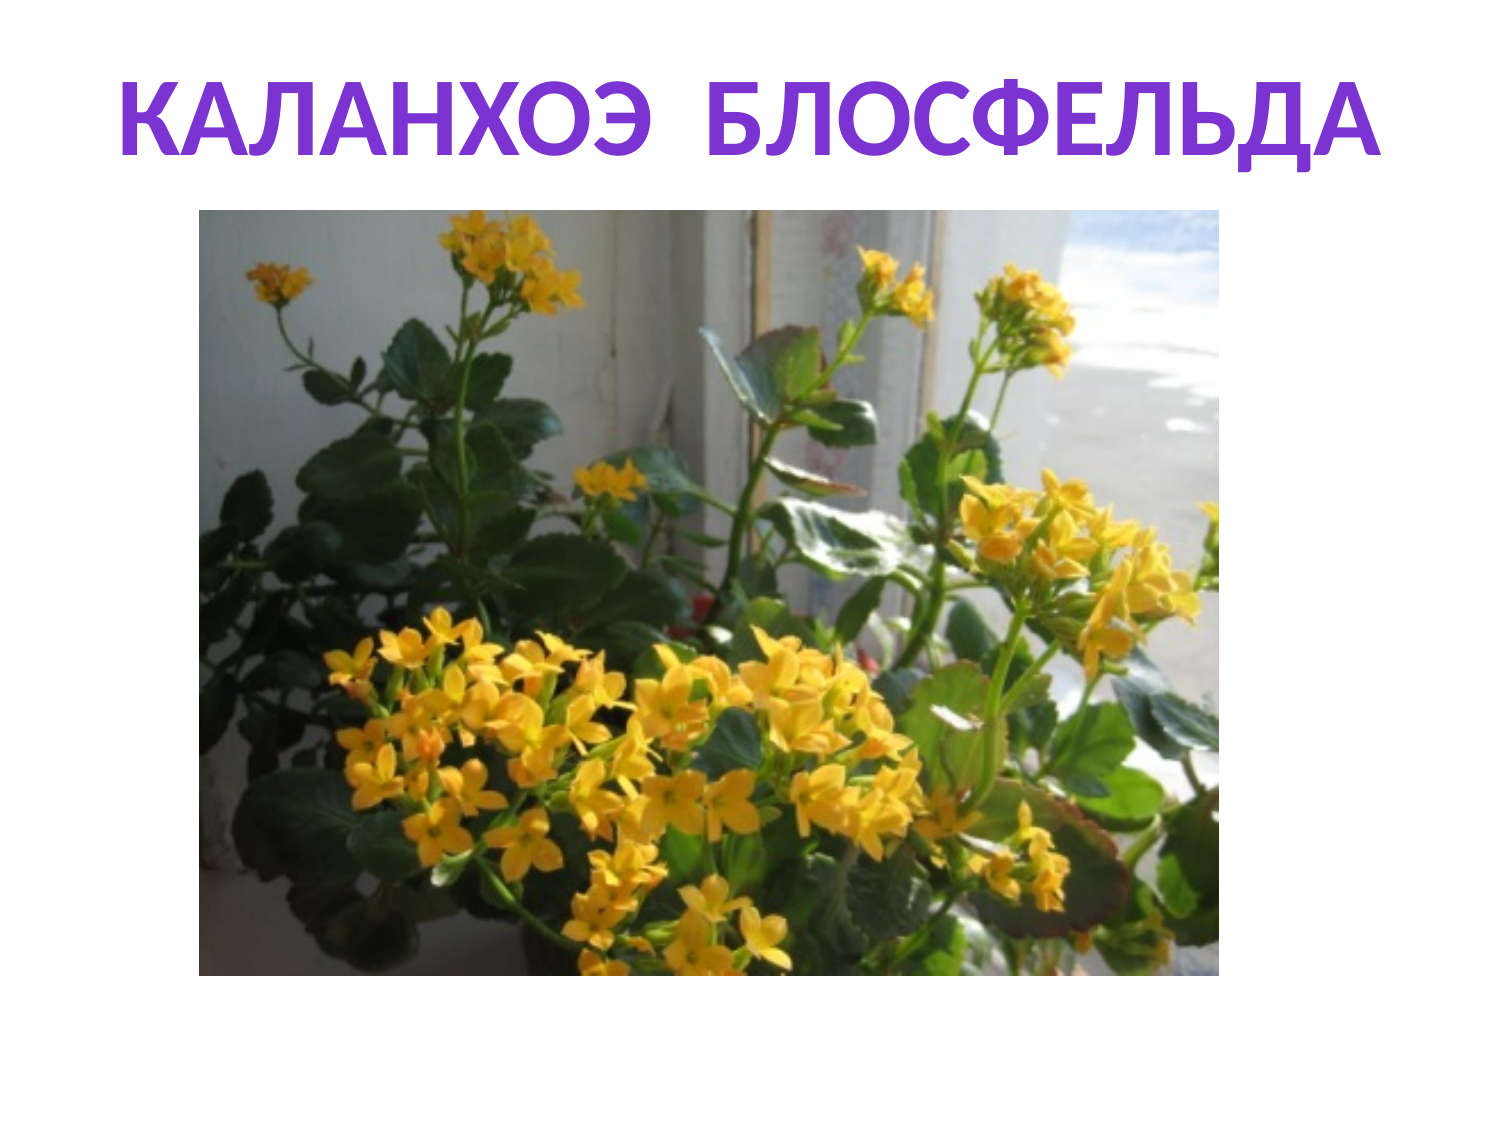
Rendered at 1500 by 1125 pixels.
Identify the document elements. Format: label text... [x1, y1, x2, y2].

text_box Каланхоэ Блосфельда [0, 35, 1500, 186]
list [198, 210, 1219, 976]
